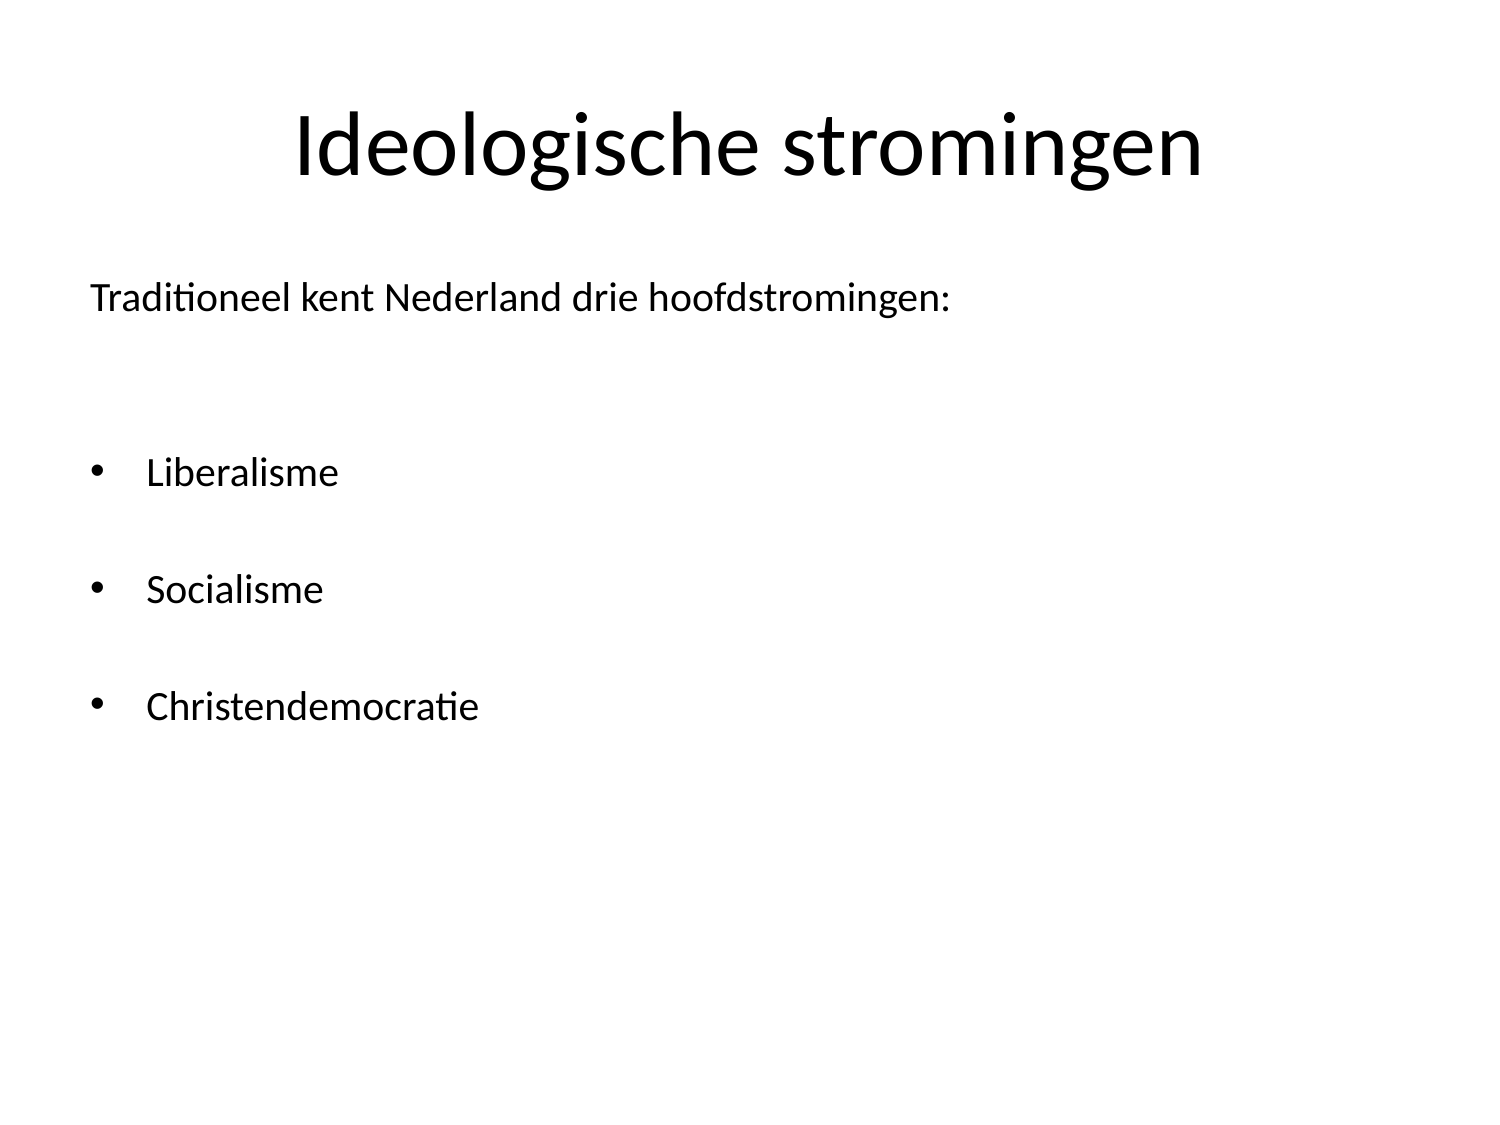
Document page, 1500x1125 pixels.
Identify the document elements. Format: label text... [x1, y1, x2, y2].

title Ideologische stromingen [75, 45, 1425, 233]
list Traditioneel kent Nederland drie hoofdstromingen: Liberalisme Socialisme Christendemocratie [75, 262, 1425, 1005]
